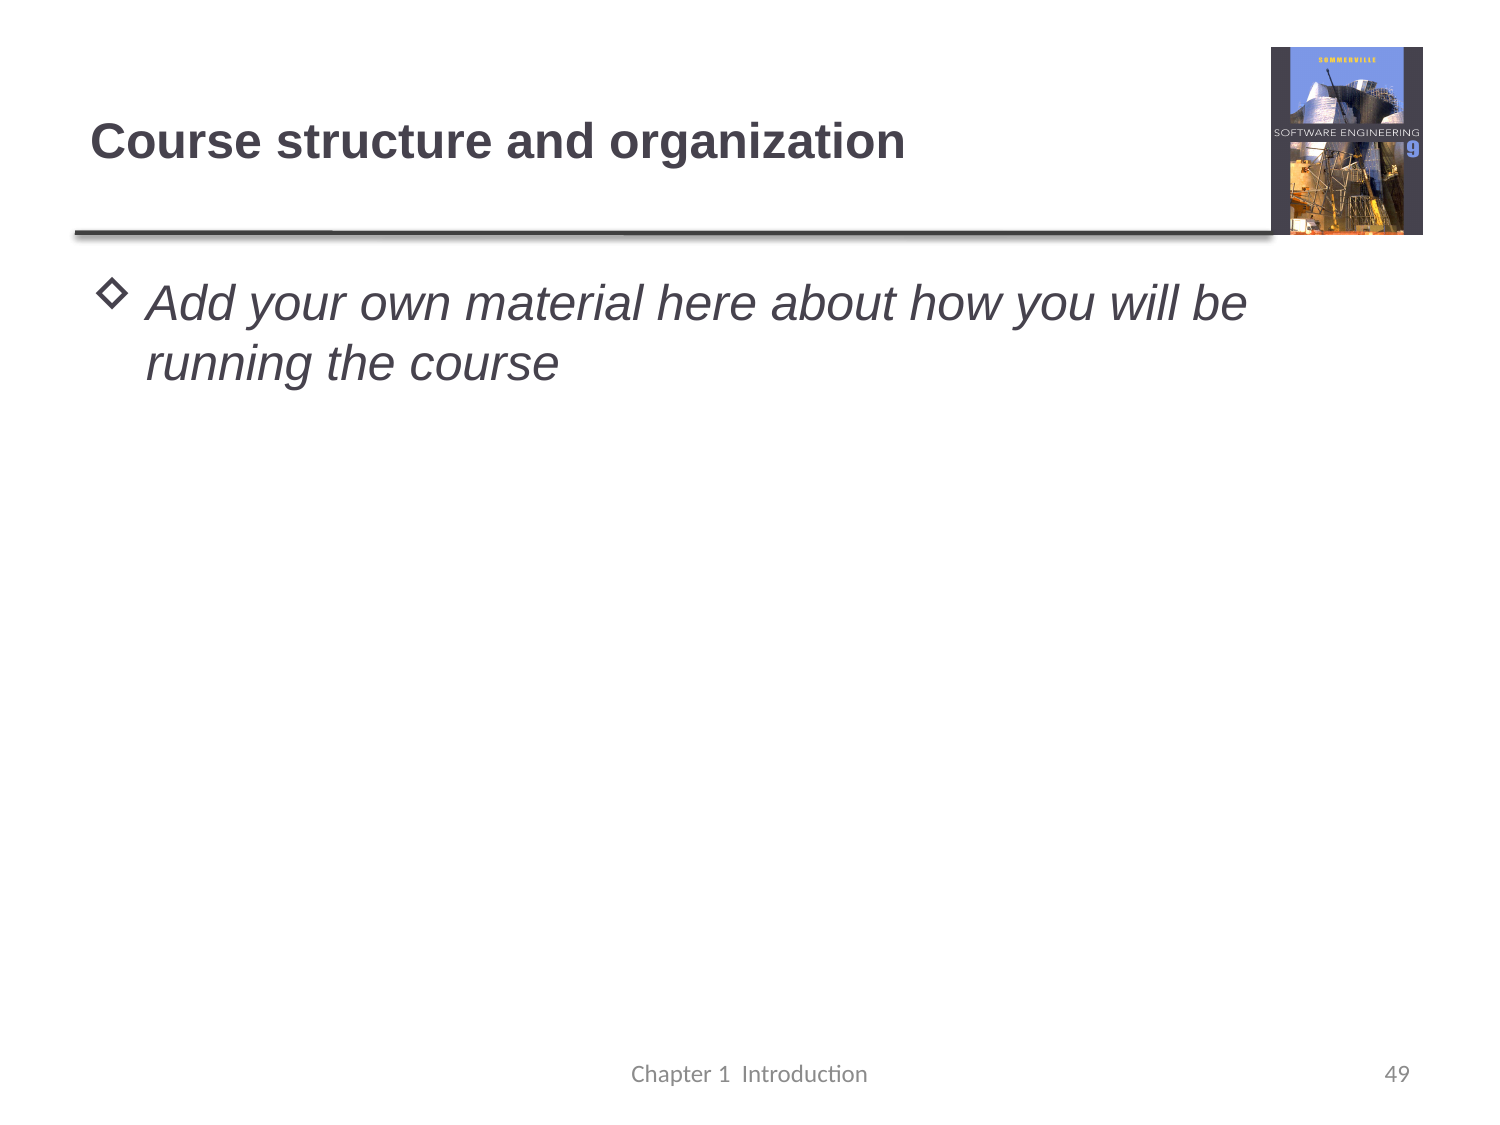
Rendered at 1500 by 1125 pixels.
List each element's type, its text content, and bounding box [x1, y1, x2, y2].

picture [1272, 47, 1423, 235]
footer Chapter 1 Introduction [512, 1042, 988, 1103]
slide_number 49 [1074, 1042, 1425, 1103]
title Course structure and organization [74, 44, 1272, 233]
list Add your own material here about how you will be running the course [75, 262, 1425, 1005]
